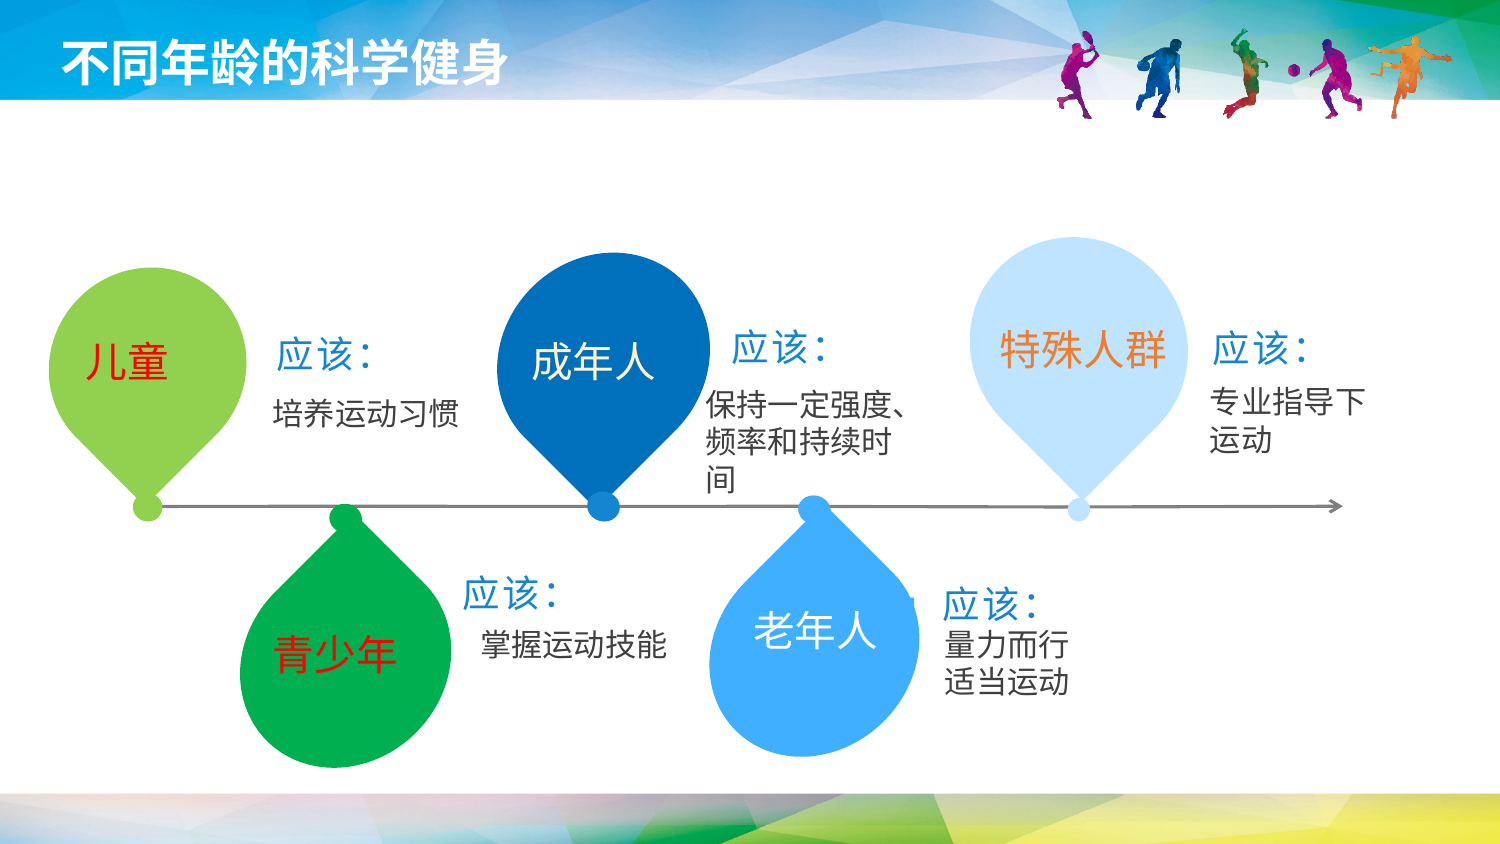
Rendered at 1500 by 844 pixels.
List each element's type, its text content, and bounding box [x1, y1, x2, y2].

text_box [257, 323, 486, 478]
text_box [972, 234, 1186, 522]
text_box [720, 316, 940, 507]
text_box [234, 503, 458, 762]
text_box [702, 495, 926, 751]
picture [317, 0, 1500, 119]
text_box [931, 573, 1179, 709]
picture [0, 794, 1500, 844]
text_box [1195, 317, 1444, 467]
text_box 不同年龄的科学健身 [46, 24, 526, 99]
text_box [462, 562, 697, 671]
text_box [46, 269, 249, 522]
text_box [491, 257, 715, 522]
